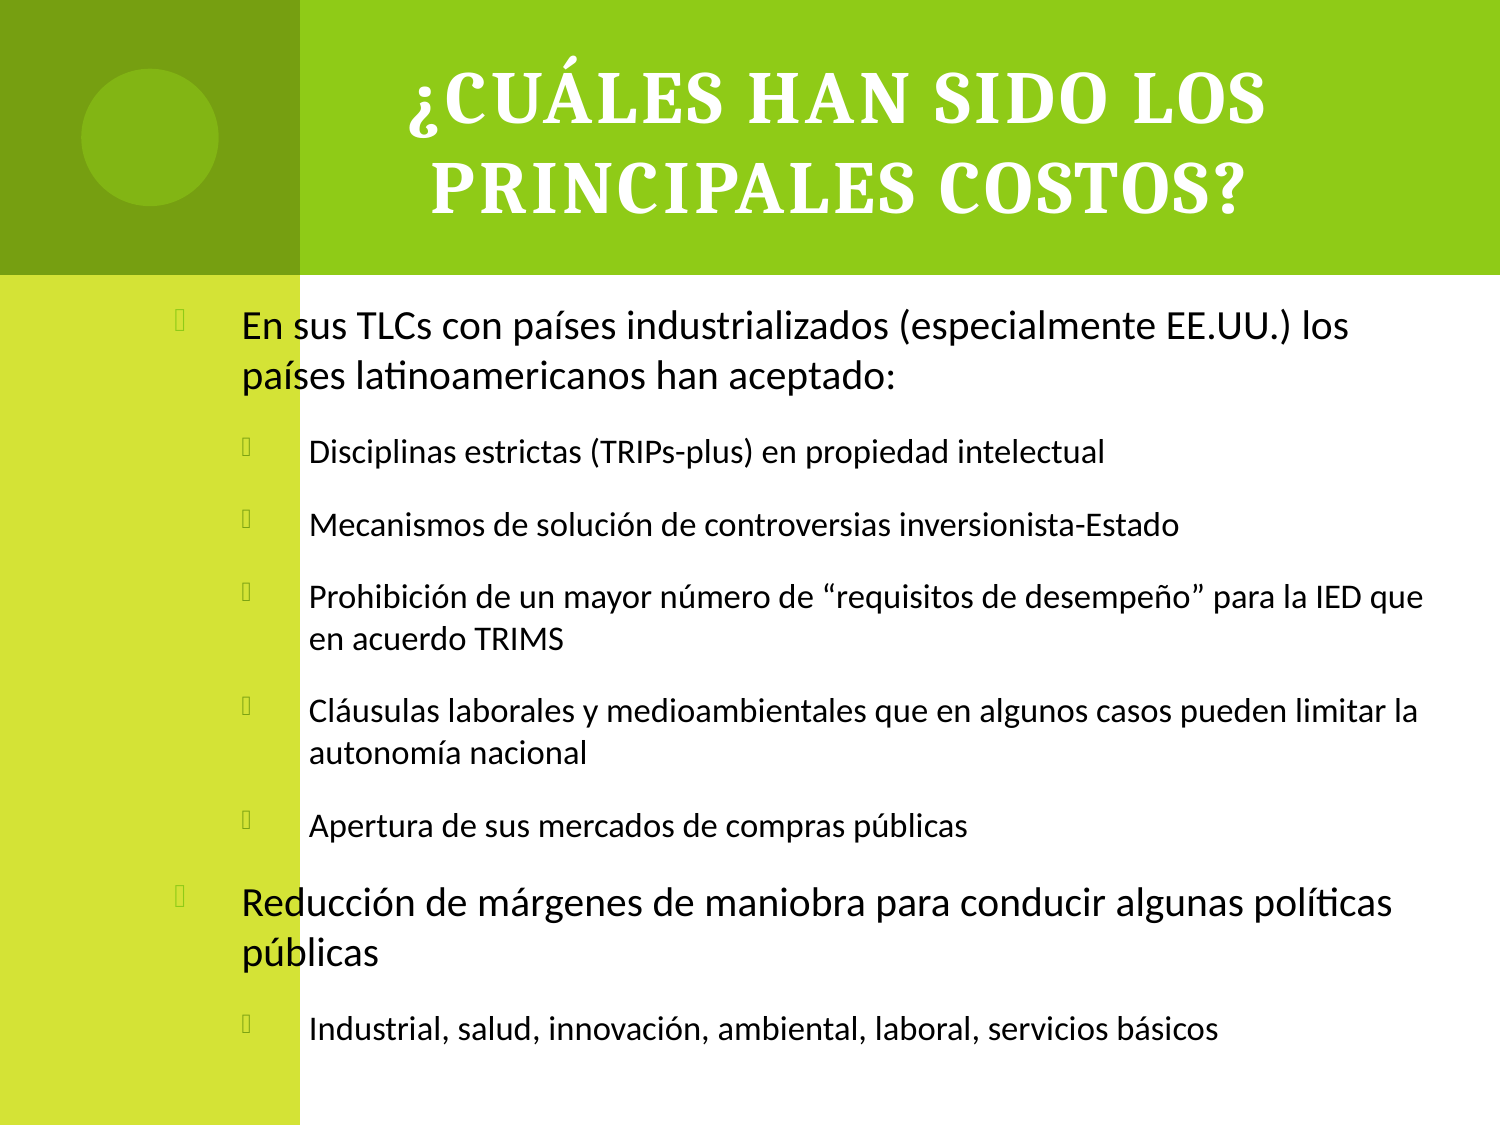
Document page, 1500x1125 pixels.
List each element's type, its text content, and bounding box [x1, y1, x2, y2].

list En sus TLCs con países industrializados (especialmente EE.UU.) los países latinoamericanos han aceptado: Disciplinas estrictas (TRIPs-plus) en propiedad intelectual Mecanismos de solución de controversias inversionista-Estado Prohibición de un mayor número de “requisitos de desempeño” para la IED que en acuerdo TRIMS Cláusulas laborales y medioambientales que en algunos casos pueden limitar la autonomía nacional Apertura de sus mercados de compras públicas Reducción de márgenes de maniobra para conducir algunas políticas públicas Industrial, salud, innovación, ambiental, laboral, servicios básicos [159, 290, 1475, 1063]
title ¿Cuáles han sido los principales costos? [253, 45, 1425, 232]
